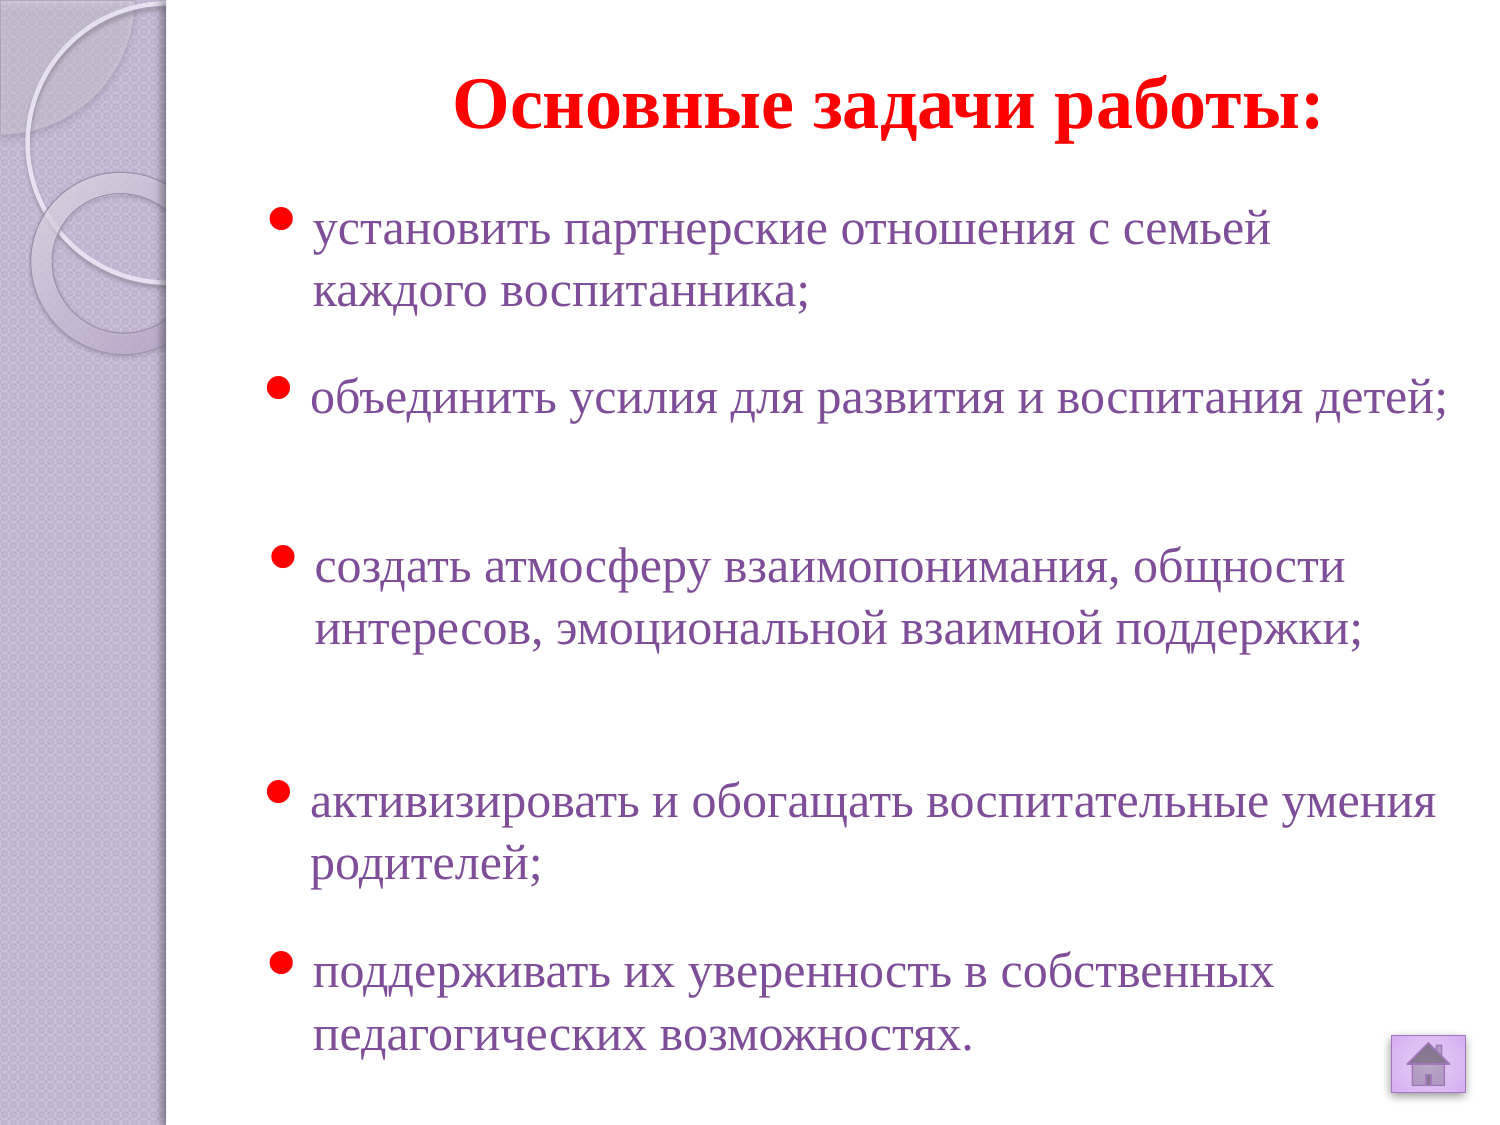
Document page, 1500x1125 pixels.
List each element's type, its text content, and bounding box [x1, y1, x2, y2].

text_box поддерживать их уверенность в собственных педагогических возможностях. [238, 928, 1469, 1065]
text_box объединить усилия для развития и воспитания детей; [235, 353, 1466, 490]
text_box активизировать и обогащать воспитательные умения родителей; [235, 757, 1466, 894]
title Основные задачи работы: [278, 46, 1500, 151]
text_box создать атмосферу взаимопонимания, общности интересов, эмоциональной взаимной поддержки; [239, 522, 1470, 723]
text_box [1391, 1035, 1466, 1093]
list установить партнерские отношения с семьей каждого воспитанника; [238, 184, 1469, 321]
